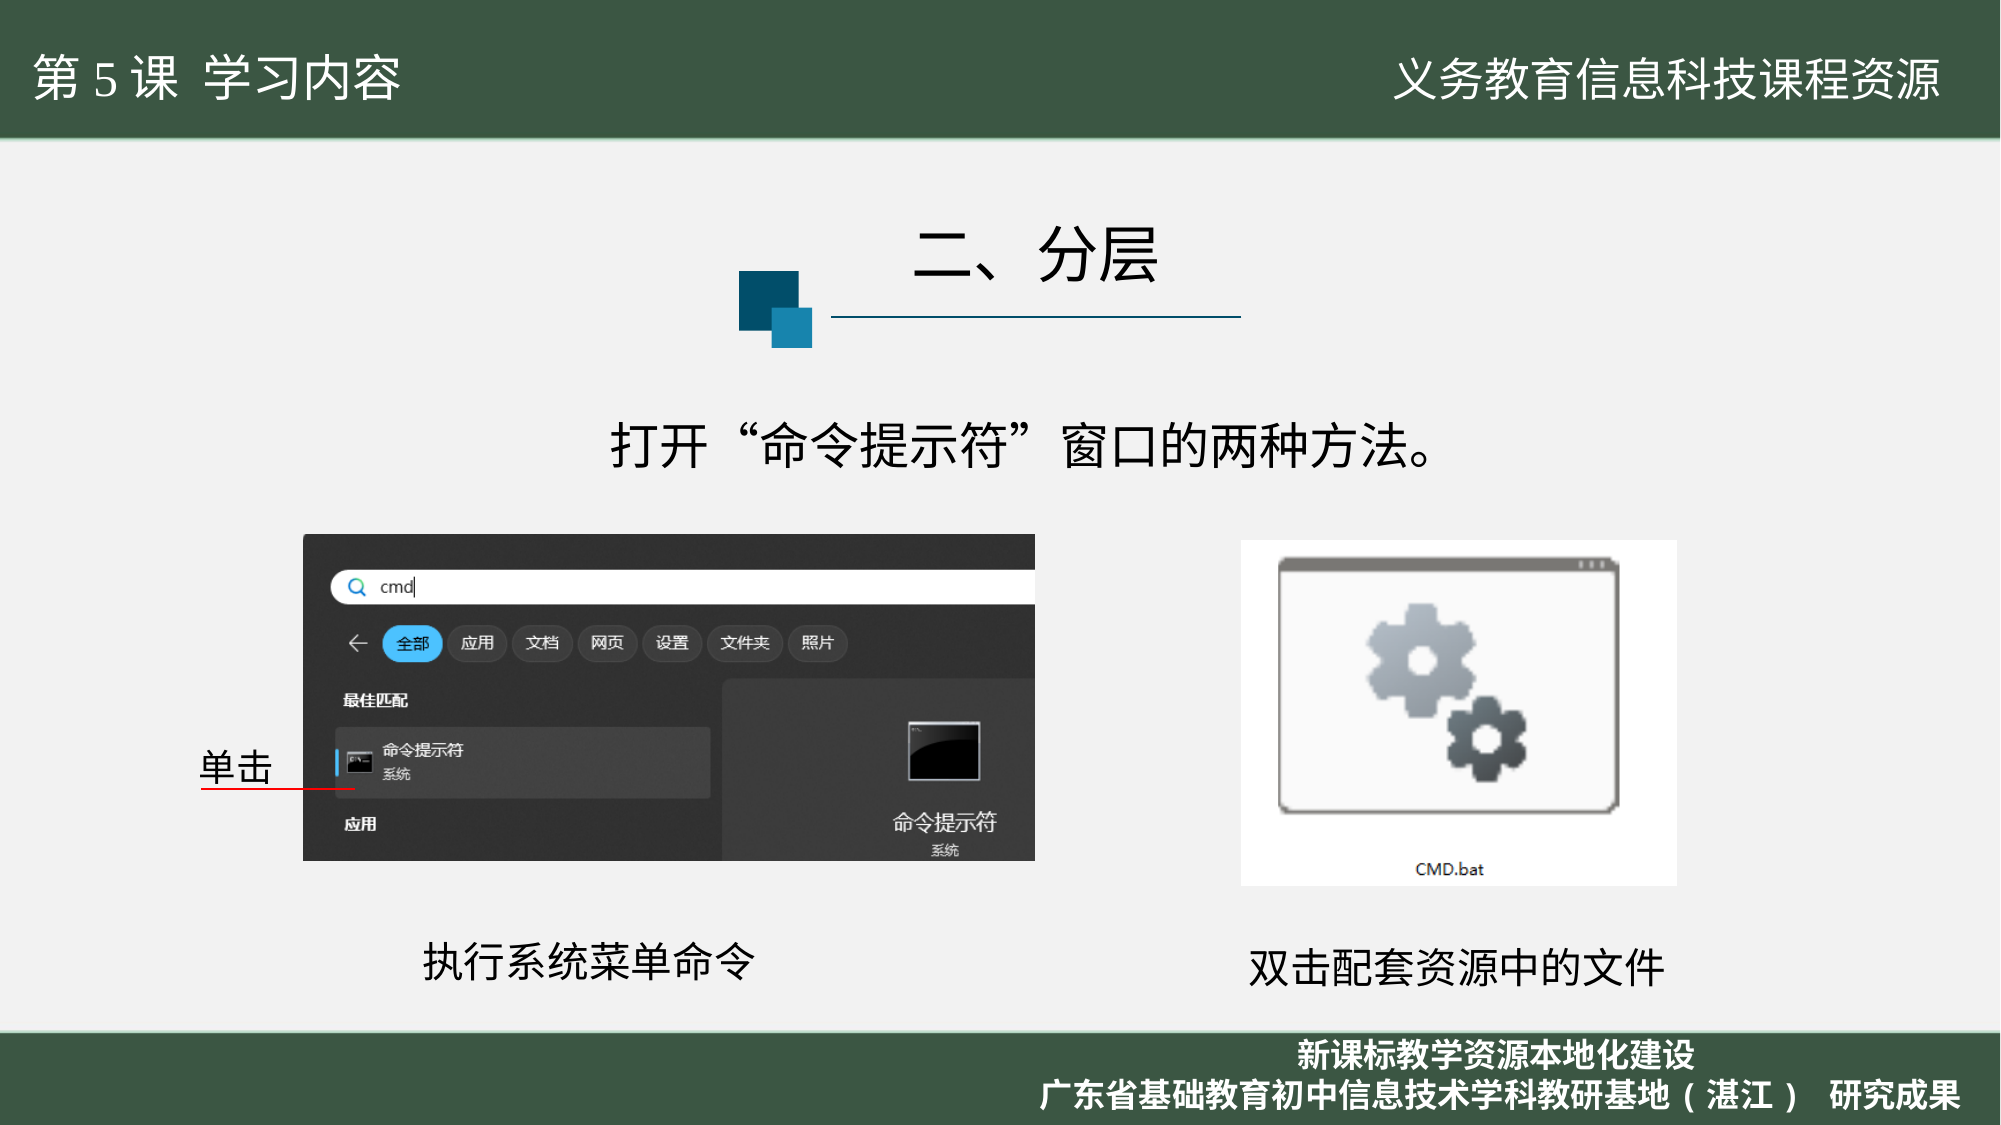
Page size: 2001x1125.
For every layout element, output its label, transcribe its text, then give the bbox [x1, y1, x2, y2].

text_box 单击 [183, 736, 293, 796]
text_box 双击配套资源中的文件 [1233, 909, 1682, 1001]
text_box 打开“命令提示符”窗口的两种方法。 [567, 392, 1501, 484]
text_box 新课标教学资源本地化建设 广东省基础教育初中信息技术学科教研基地(湛江) 研究成果 [1007, 1027, 1994, 1118]
picture [0, 0, 2001, 1125]
text_box 执行系统菜单命令 [407, 903, 909, 994]
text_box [738, 207, 1242, 348]
text_box 第5课 学习内容 [16, 45, 662, 140]
